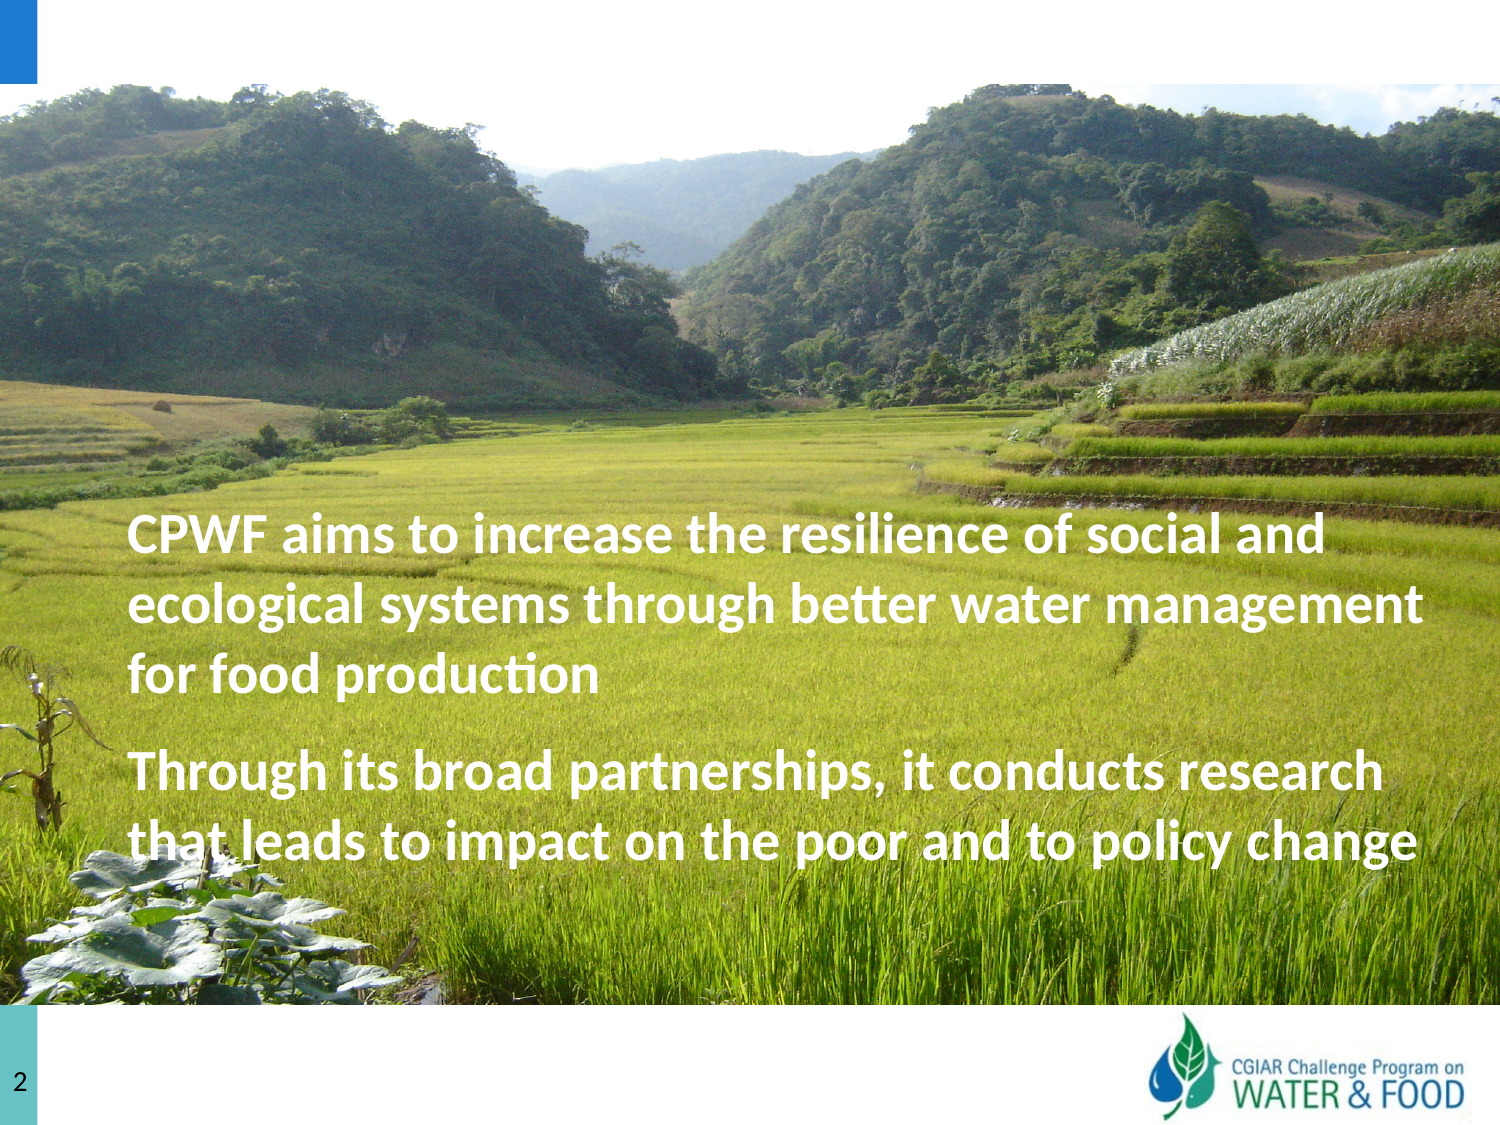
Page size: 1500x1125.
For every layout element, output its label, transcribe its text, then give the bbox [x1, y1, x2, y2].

picture [0, 84, 1500, 1125]
slide_number 2 [0, 1054, 54, 1125]
